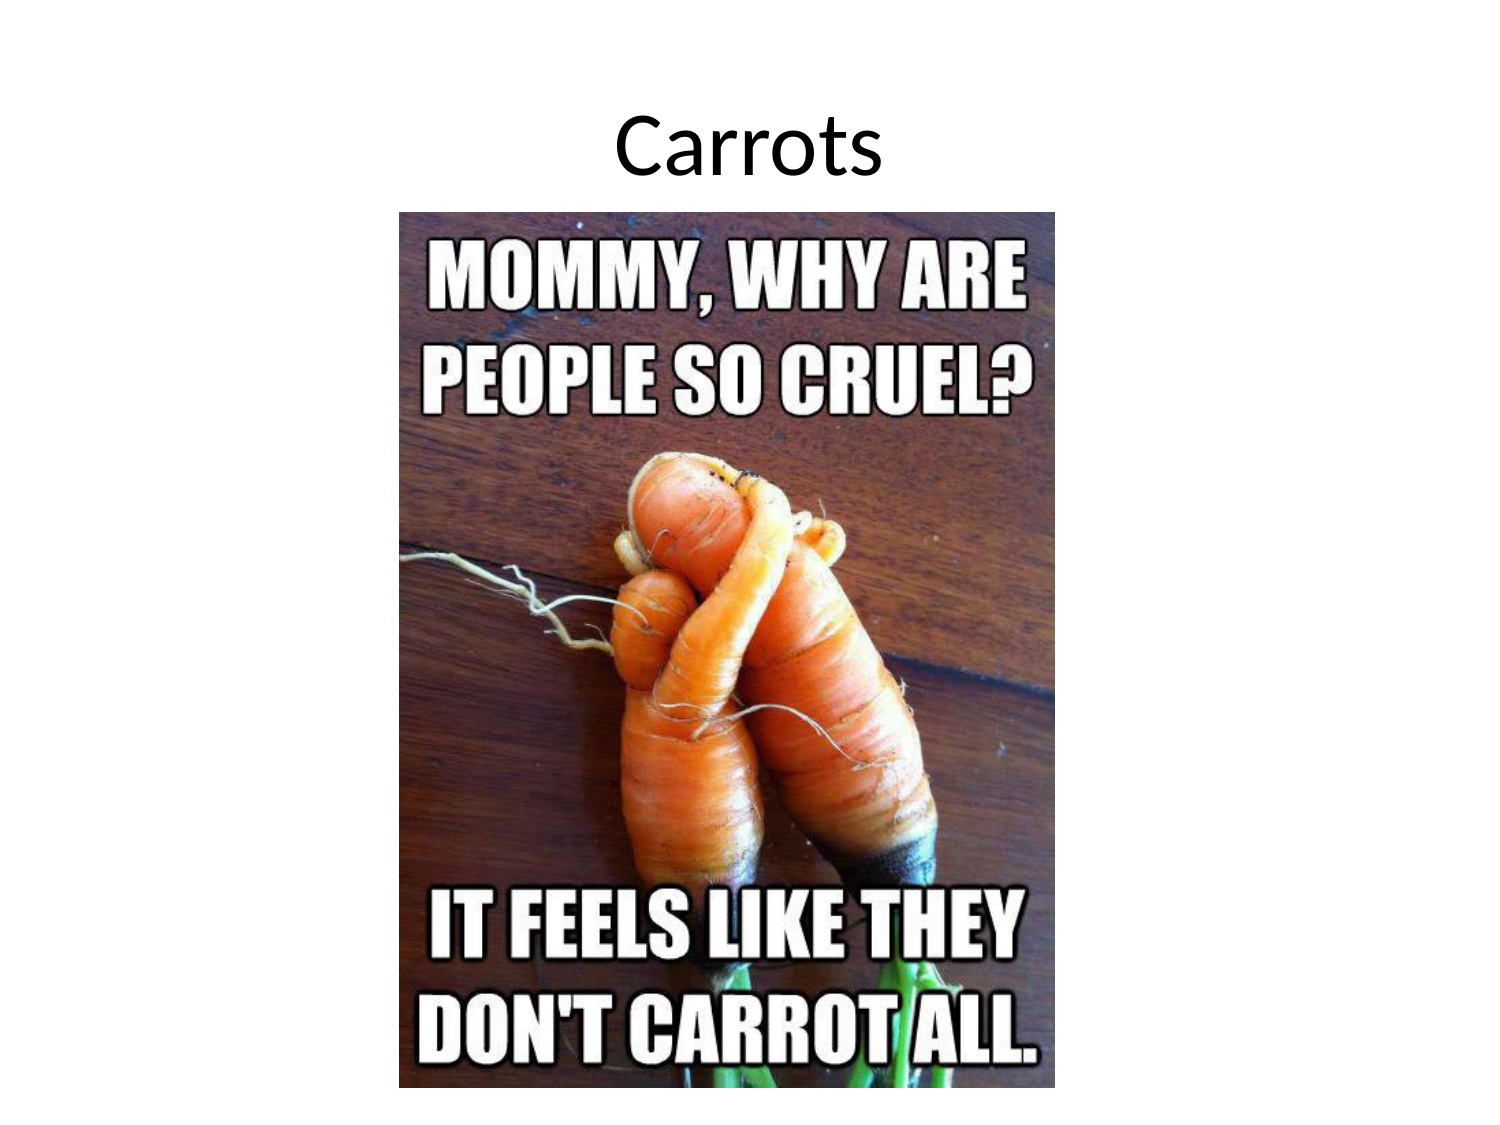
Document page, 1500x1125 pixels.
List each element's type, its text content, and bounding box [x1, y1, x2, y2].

picture [399, 212, 1056, 1088]
title Carrots [75, 45, 1425, 233]
